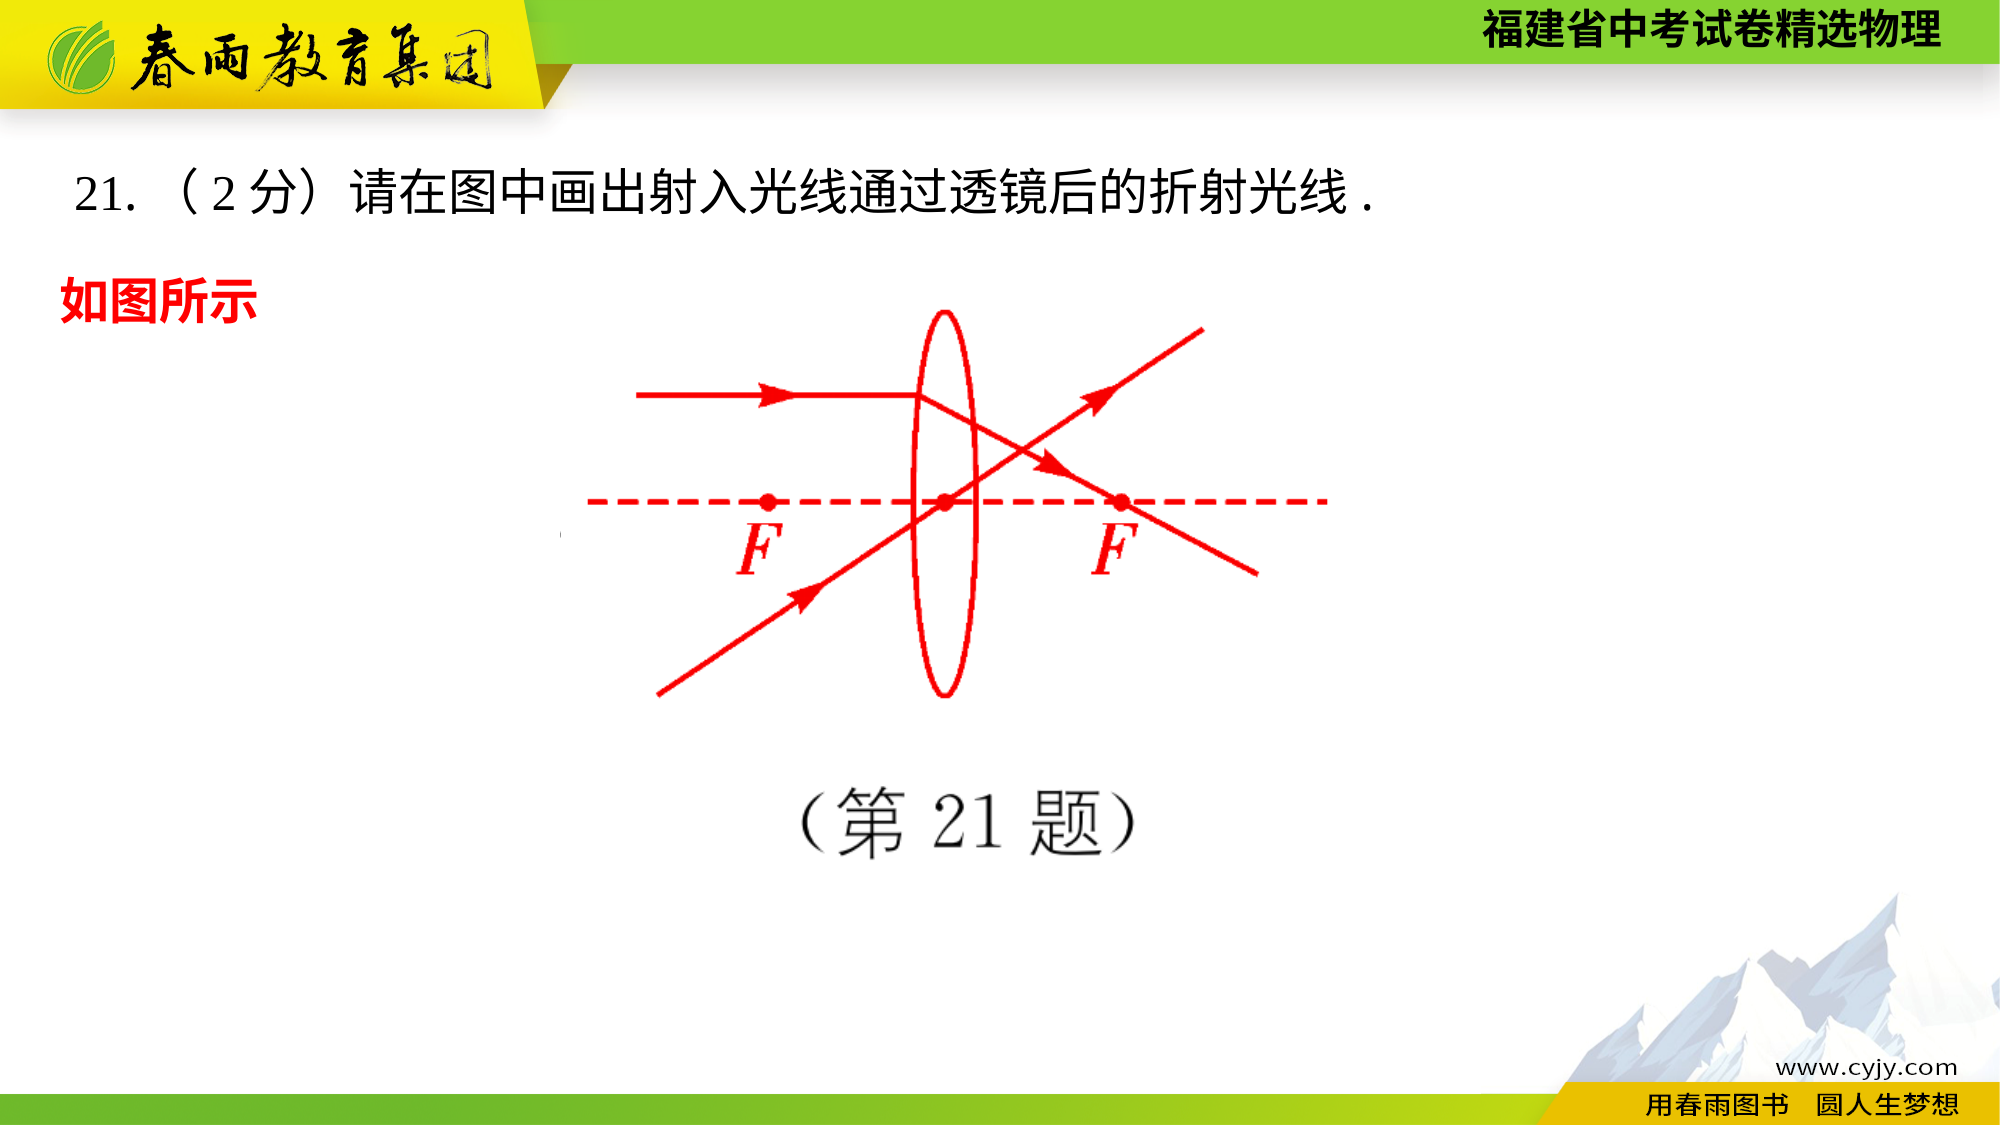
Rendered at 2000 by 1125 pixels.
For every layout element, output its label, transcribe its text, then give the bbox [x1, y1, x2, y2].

picture [0, 0, 2000, 1125]
list 21.（2分）请在图中画出射入光线通过透镜后的折射光线. [59, 122, 1944, 217]
text_box 如图所示 [44, 231, 275, 337]
